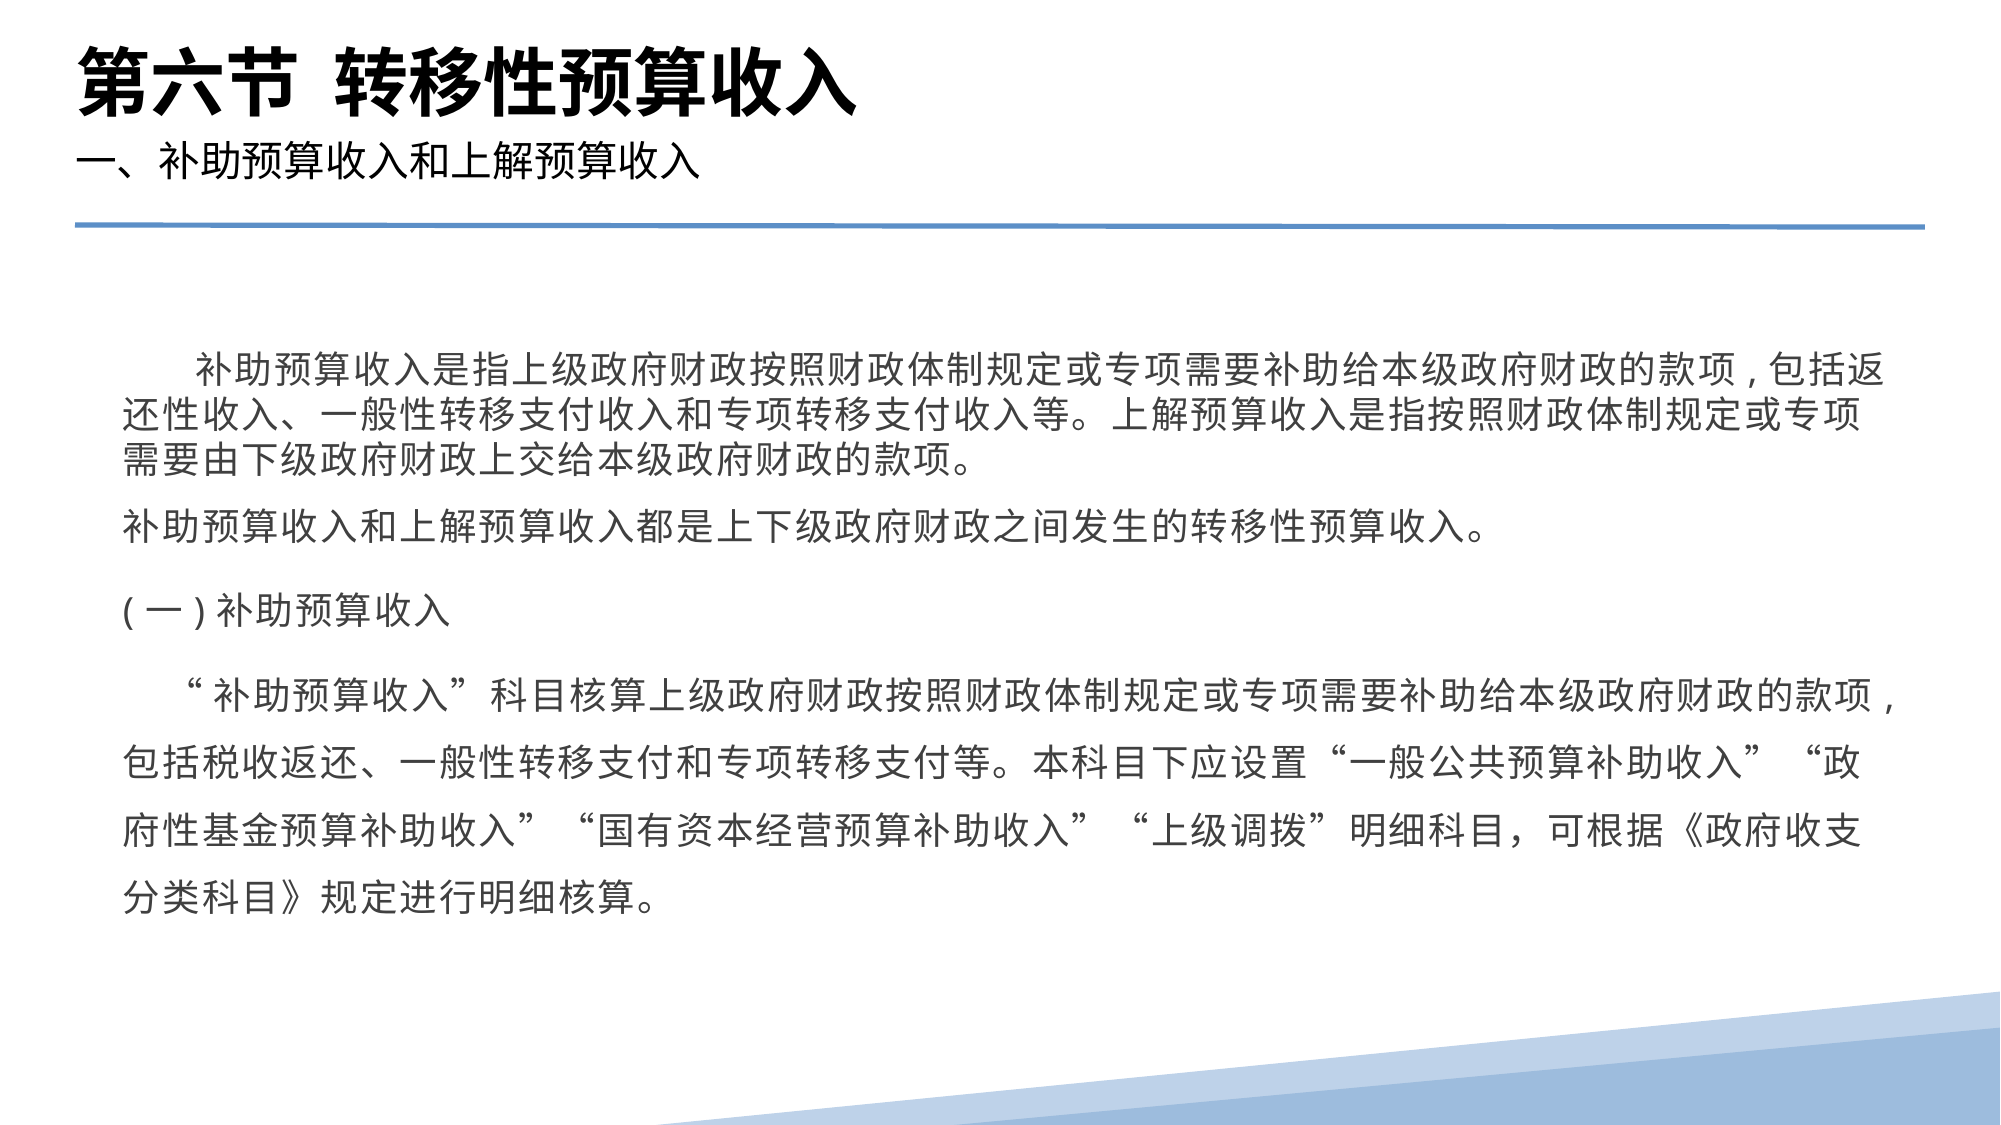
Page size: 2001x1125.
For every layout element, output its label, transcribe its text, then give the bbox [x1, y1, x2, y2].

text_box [74, 224, 1925, 228]
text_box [656, 991, 2000, 1125]
text_box 一、补助预算收入和上解预算收入 [75, 124, 1925, 200]
text_box 第六节 转移性预算收入 [75, 24, 1925, 124]
text_box 补助预算收入是指上级政府财政按照财政体制规定或专项需要补助给本级政府财政的款项,包括返还性收入、一般性转移支付收入和专项转移支付收入等。上解预算收入是指按照财政体制规定或专项需要由下级政府财政上交给本级政府财政的款项。 补助预算收入和上解预算收入都是上下级政府财政之间发生的转移性预算收入。 (一)补助预算收入 “补助预算收入”科目核算上级政府财政按照财政体制规定或专项需要补助给本级政府财政的款项, 包括税收返还、一般性转移支付和专项转移支付等。本科目下应设置“一般公共预算补助收入”“政府性基金预算补助收入”“国有资本经营预算补助收入”“上级调拨”明细科目，可根据《政府收支分类科目》规定进行明细核算。 [112, 252, 1908, 1013]
